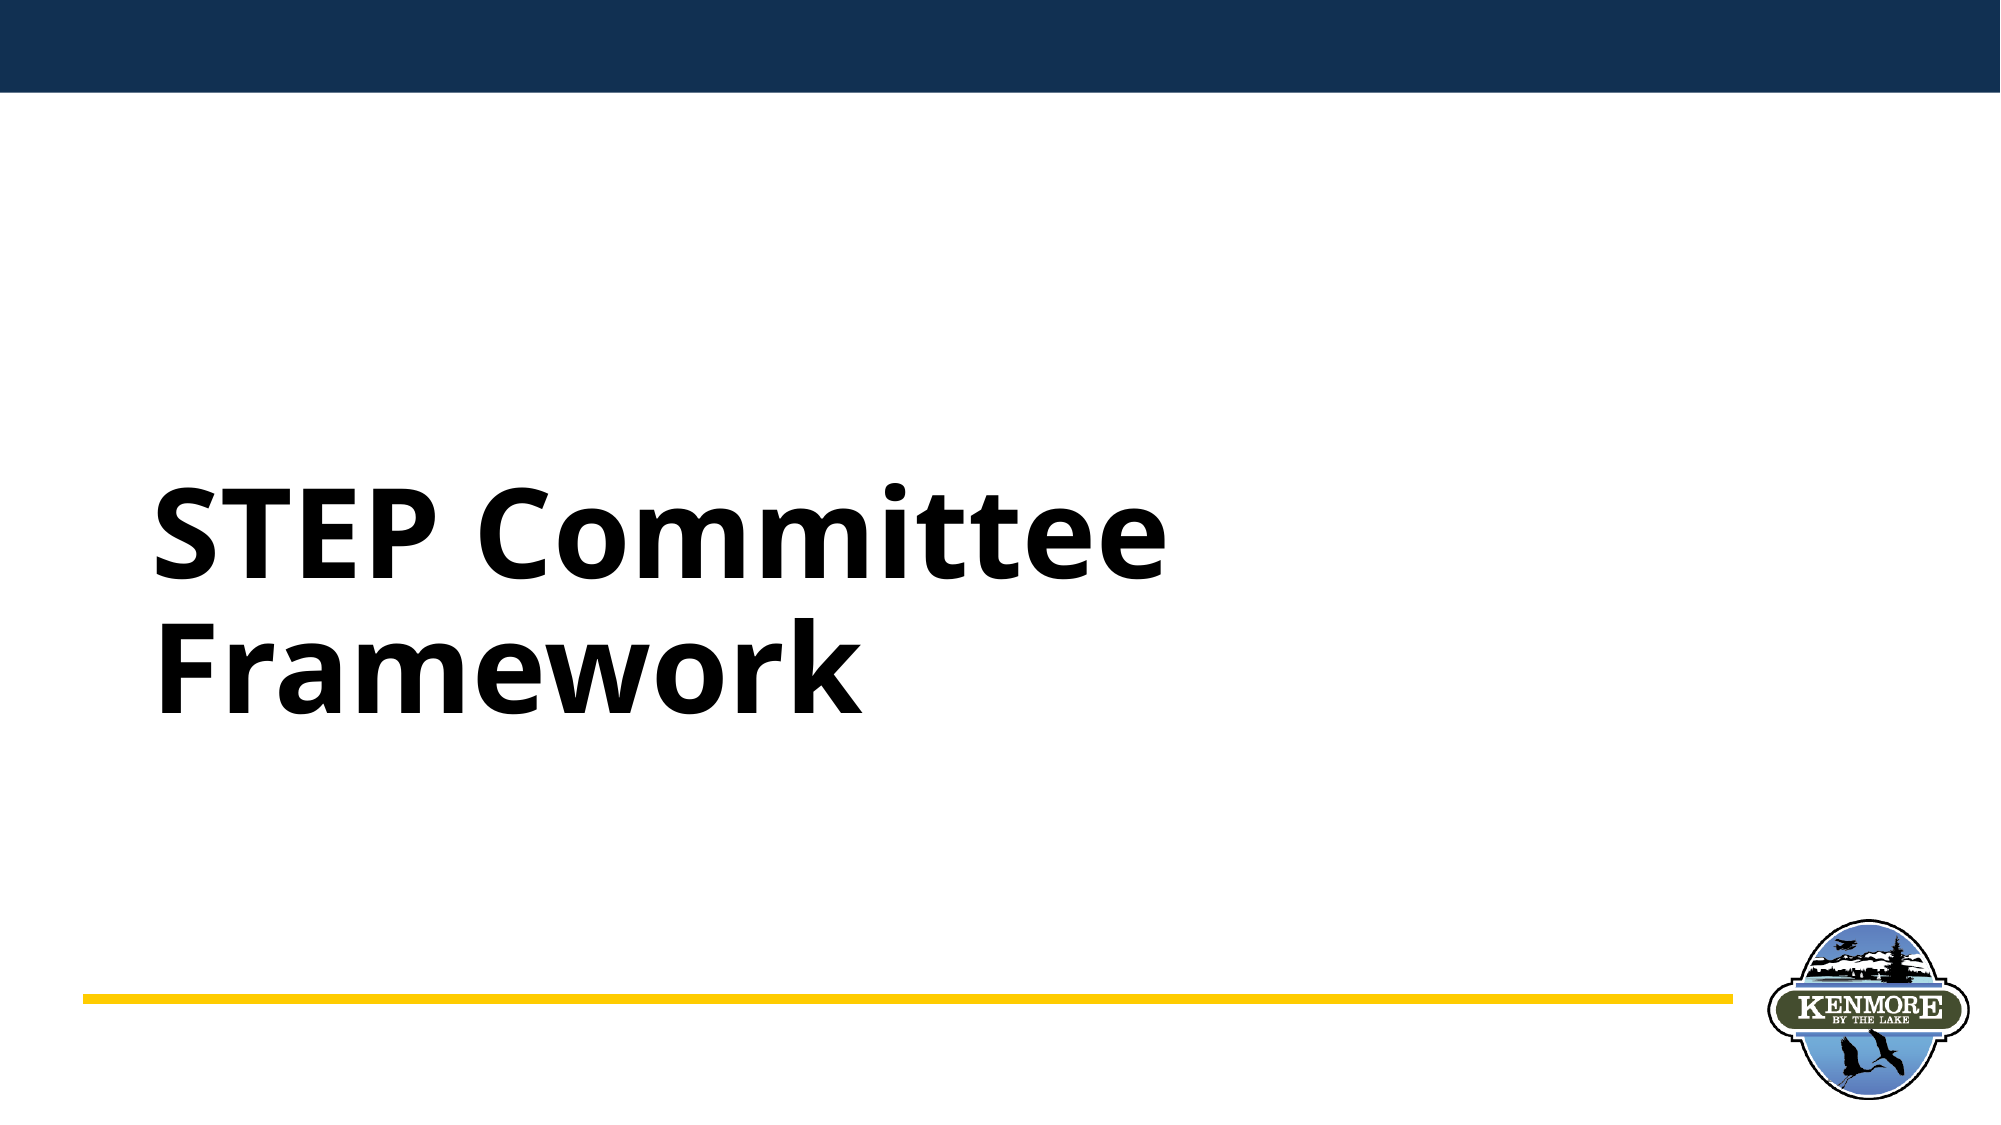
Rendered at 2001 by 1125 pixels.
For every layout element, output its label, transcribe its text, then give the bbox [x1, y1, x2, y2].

slide_number 12 [1412, 1042, 1863, 1103]
title STEP Committee Framework [136, 280, 1862, 749]
text_box [0, 0, 2000, 94]
picture [1767, 919, 1970, 1100]
